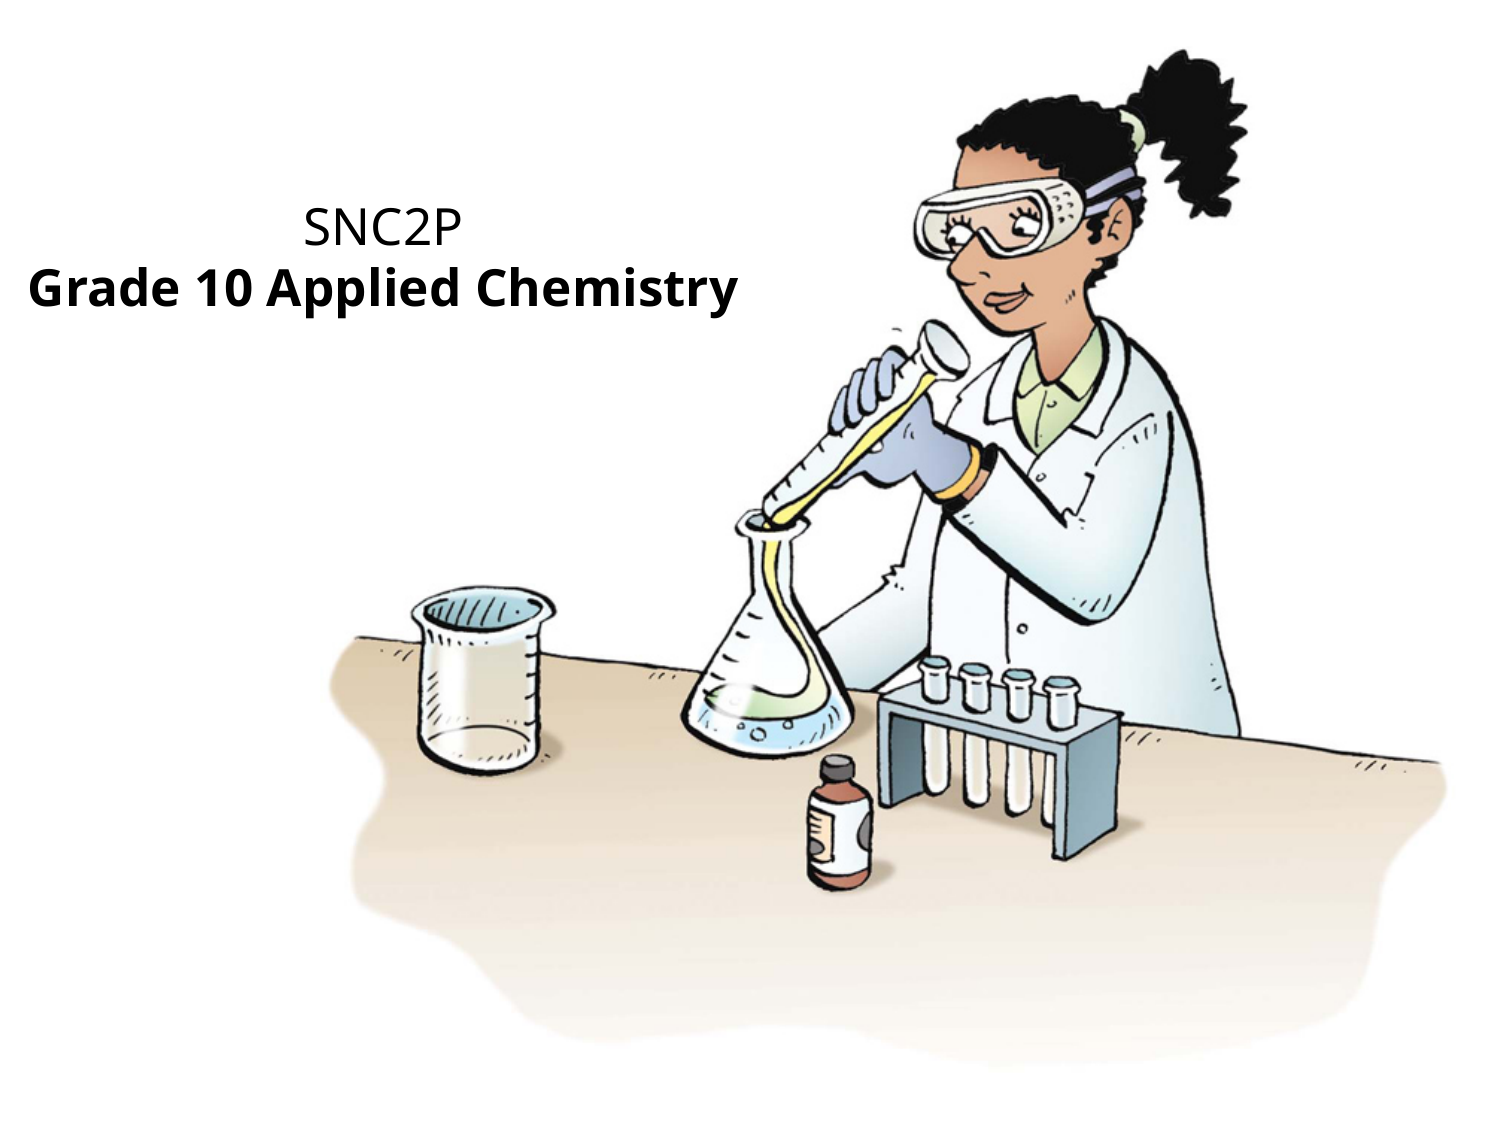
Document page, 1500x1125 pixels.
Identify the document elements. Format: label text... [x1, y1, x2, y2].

picture [273, 0, 1500, 1125]
title SNC2P Grade 10 Applied Chemistry [0, 184, 268, 327]
